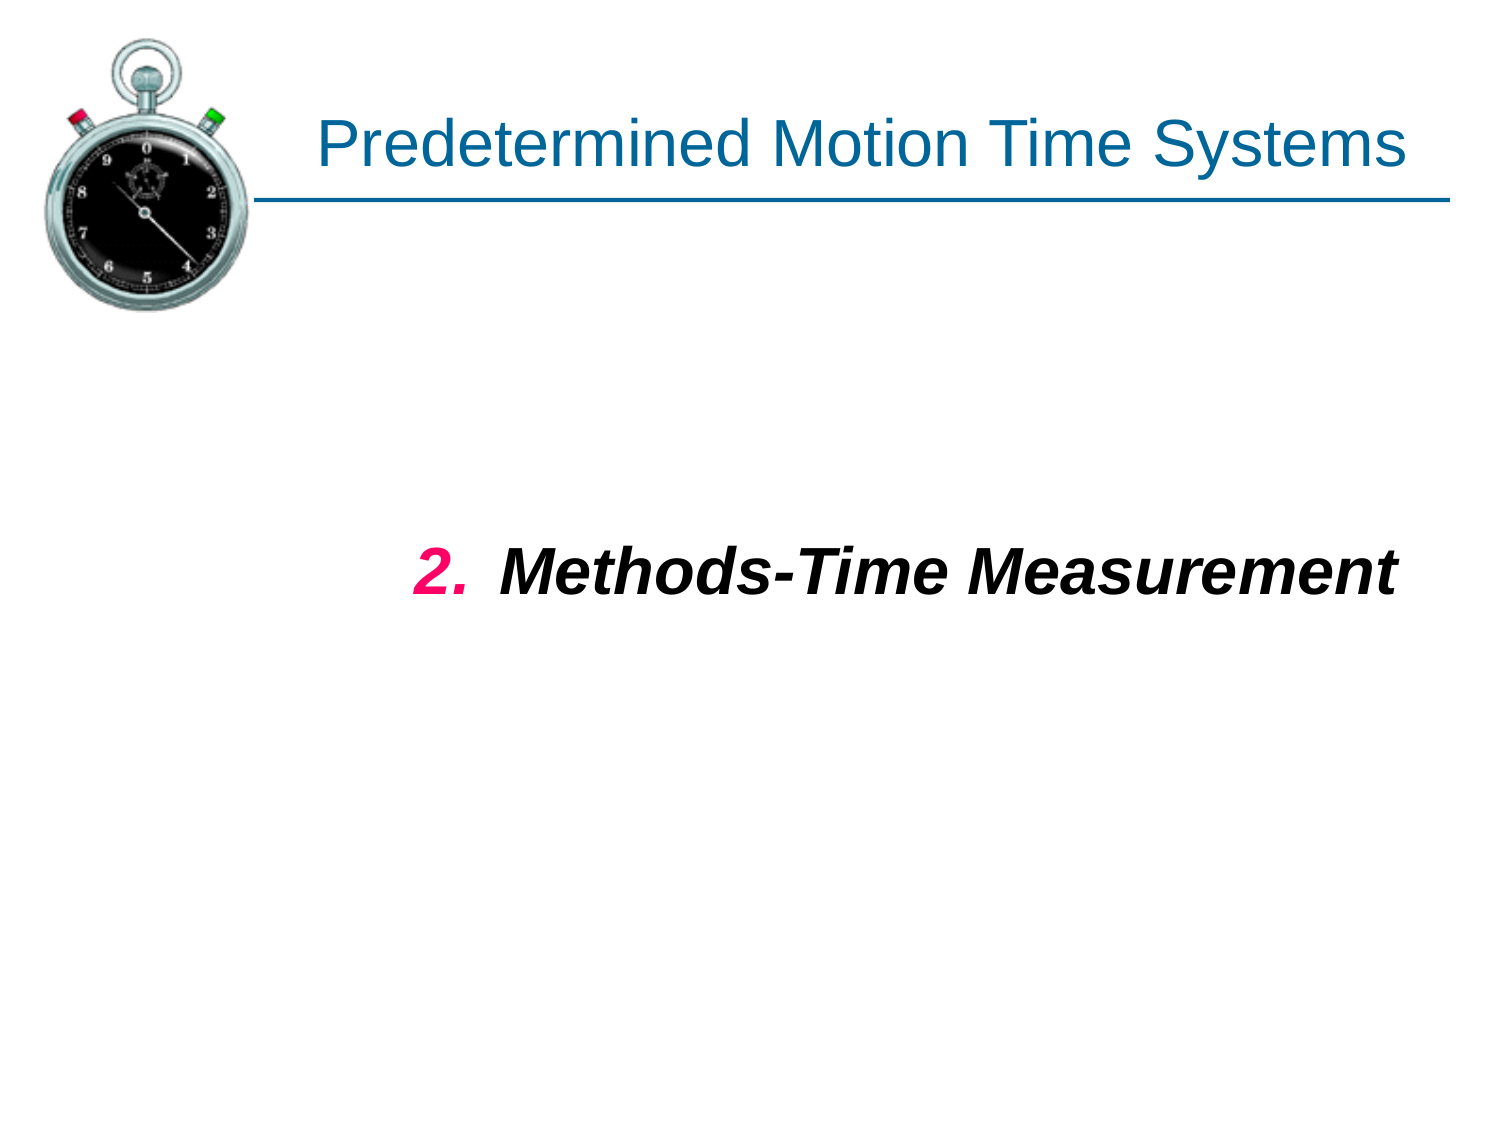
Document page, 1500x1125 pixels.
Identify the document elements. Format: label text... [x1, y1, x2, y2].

title Predetermined Motion Time Systems [275, 37, 1450, 188]
picture [37, 37, 254, 313]
list Methods-Time Measurement [399, 237, 1450, 975]
